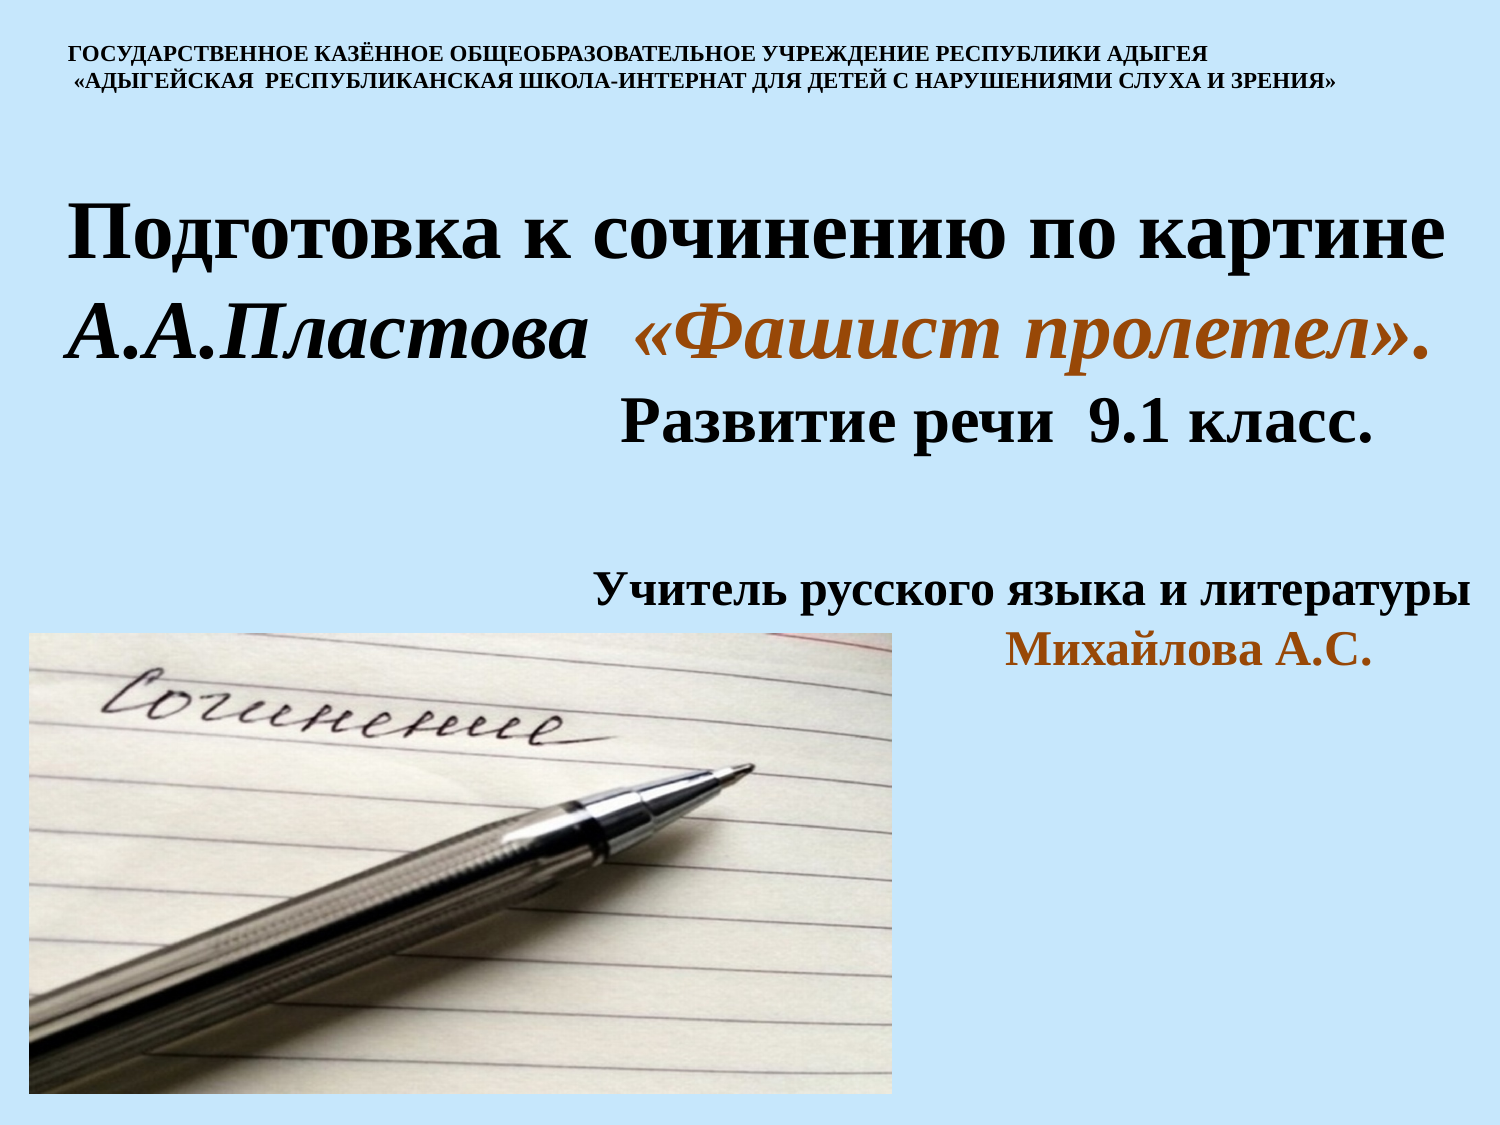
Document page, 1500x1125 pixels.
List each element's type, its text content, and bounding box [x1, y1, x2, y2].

text_box ГОСУДАРСТВЕННОЕ КАЗЁННОЕ ОБЩЕОБРАЗОВАТЕЛЬНОЕ УЧРЕЖДЕНИЕ РЕСПУБЛИКИ АДЫГЕЯ «АДЫГЕЙСКАЯ РЕСПУБЛИКАНСКАЯ ШКОЛА-ИНТЕРНАТ ДЛЯ ДЕТЕЙ С НАРУШЕНИЯМИ СЛУХА И ЗРЕНИЯ» Подготовка к сочинению по картине А.А.Пластова «Фашист пролетел». Развитие речи 9.1 класс. Учитель русского языка и литературы Михайлова А.С. [53, 30, 1500, 1083]
picture [29, 633, 892, 1095]
